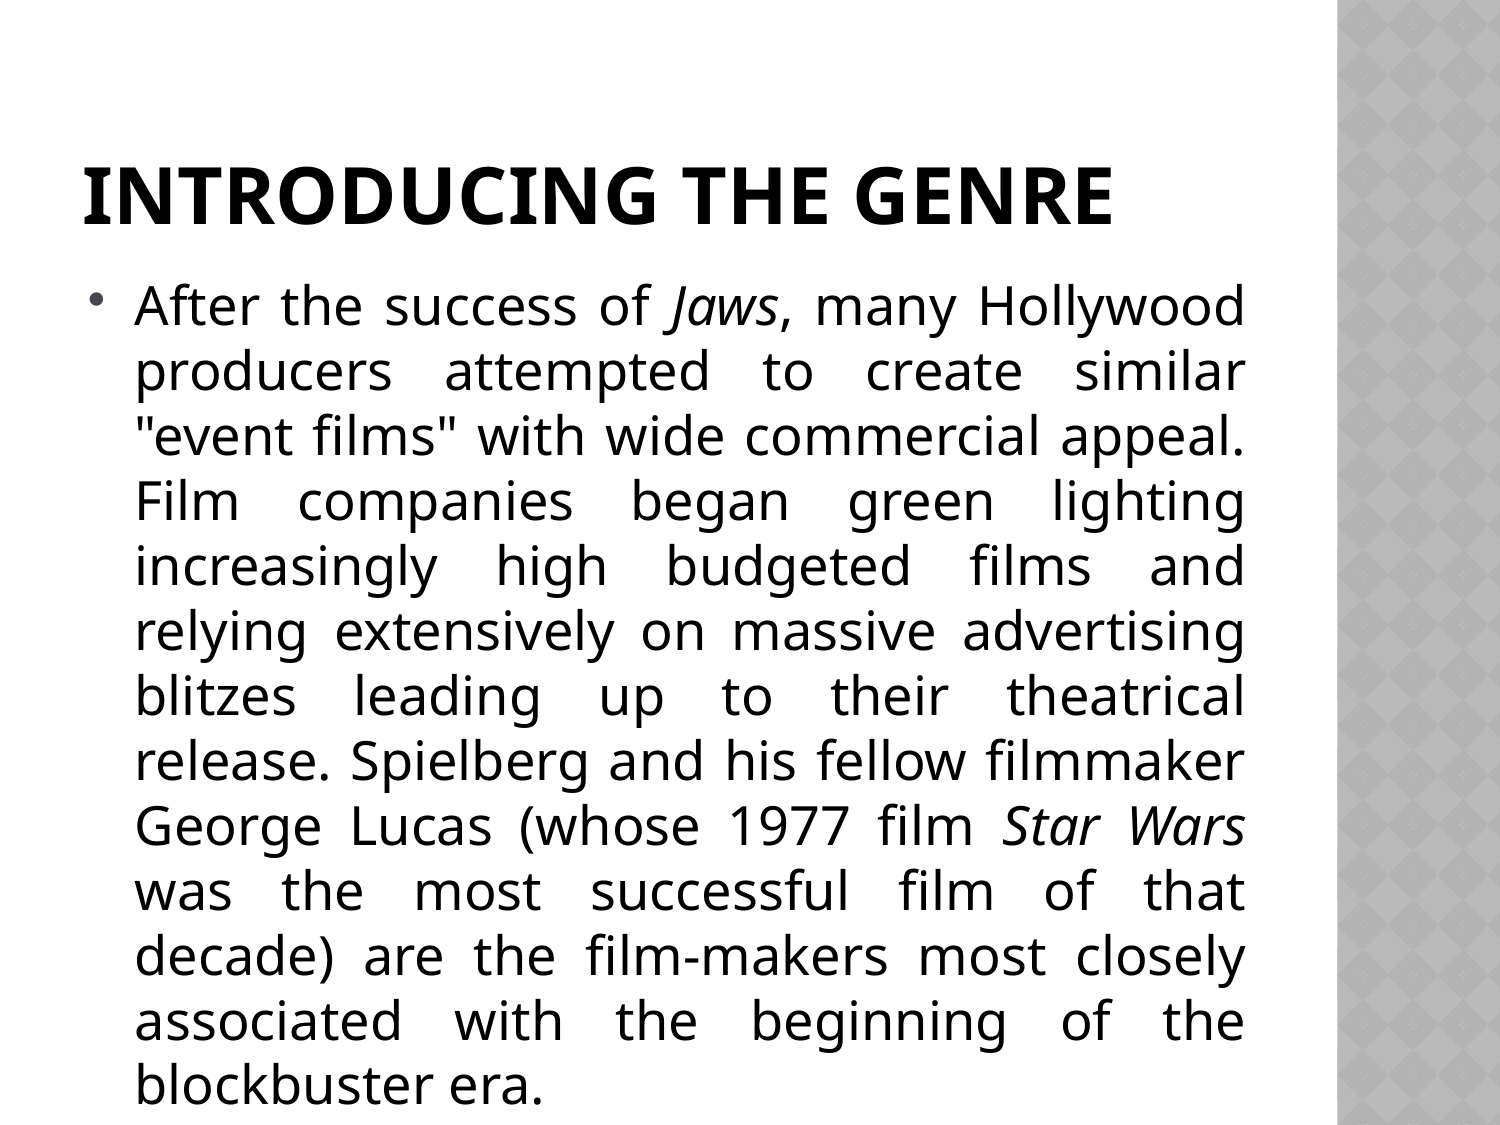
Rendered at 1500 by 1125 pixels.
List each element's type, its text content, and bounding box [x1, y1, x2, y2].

title Introducing the genre [75, 52, 1263, 240]
list After the success of Jaws, many Hollywood producers attempted to create similar "event films" with wide commercial appeal. Film companies began green lighting increasingly high budgeted films and relying extensively on massive advertising blitzes leading up to their theatrical release. Spielberg and his fellow filmmaker George Lucas (whose 1977 film Star Wars was the most successful film of that decade) are the film-makers most closely associated with the beginning of the blockbuster era. [75, 264, 1263, 1059]
